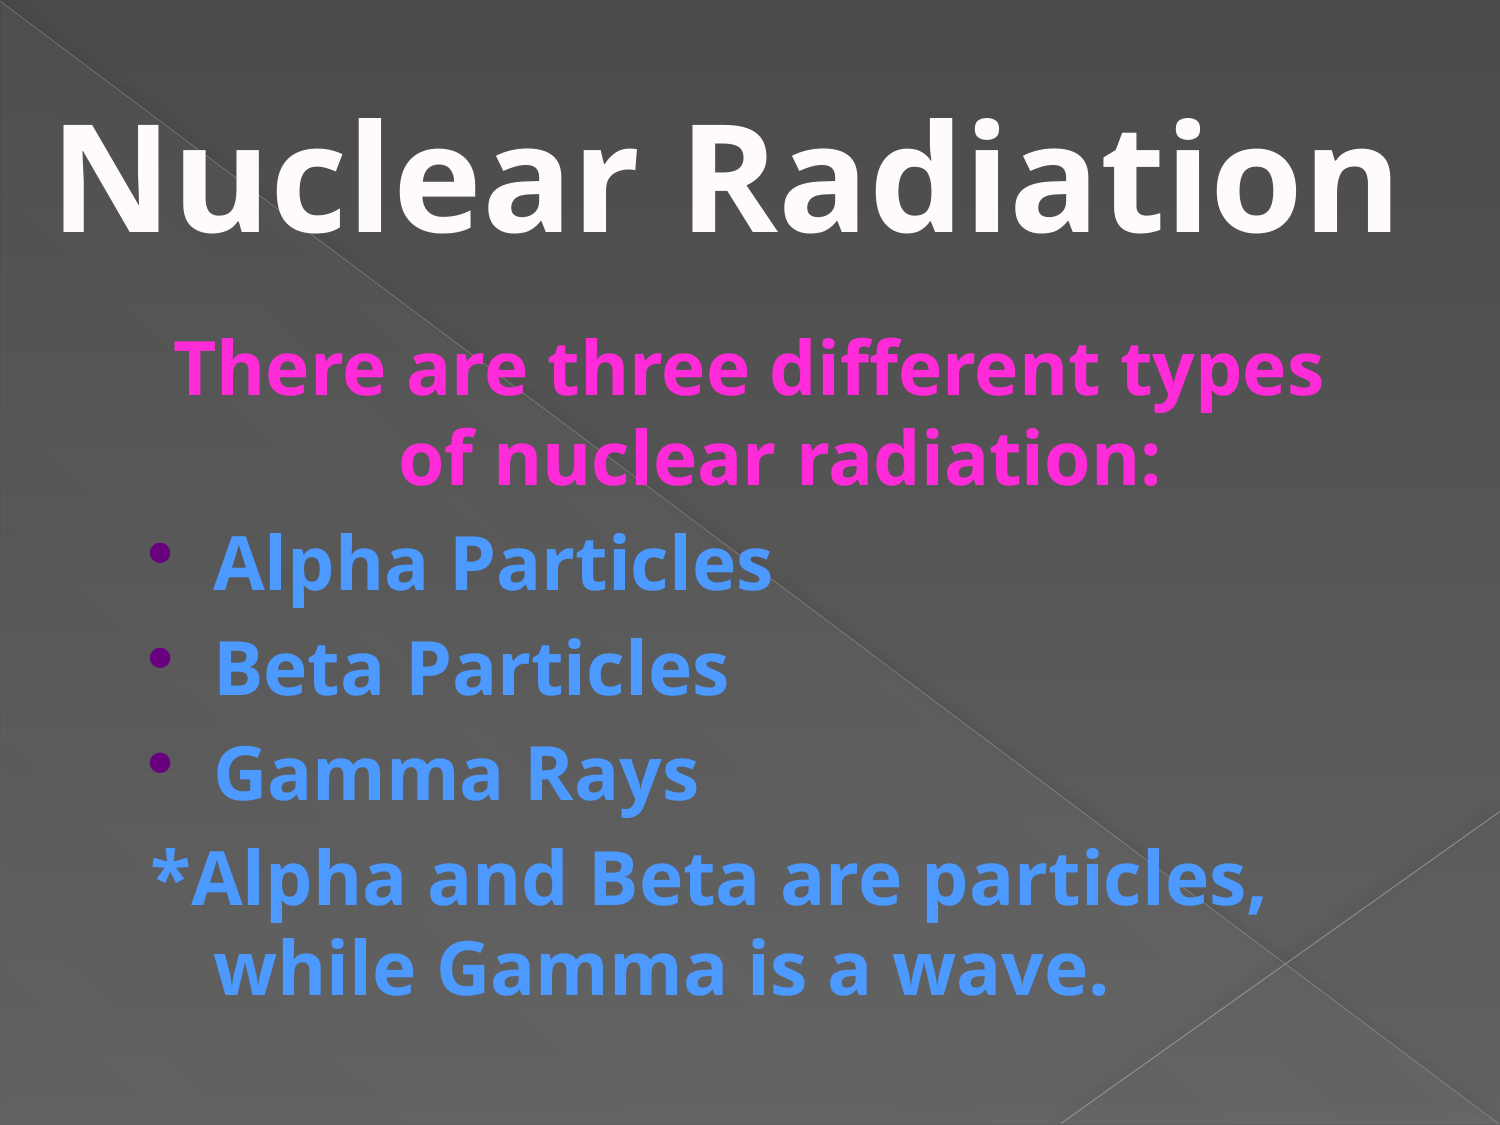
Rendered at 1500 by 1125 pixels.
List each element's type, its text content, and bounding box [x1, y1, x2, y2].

list There are three different types of nuclear radiation: Alpha Particles Beta Particles Gamma Rays *Alpha and Beta are particles, while Gamma is a wave. [125, 312, 1363, 1063]
text_box Nuclear Radiation [35, 74, 1418, 270]
